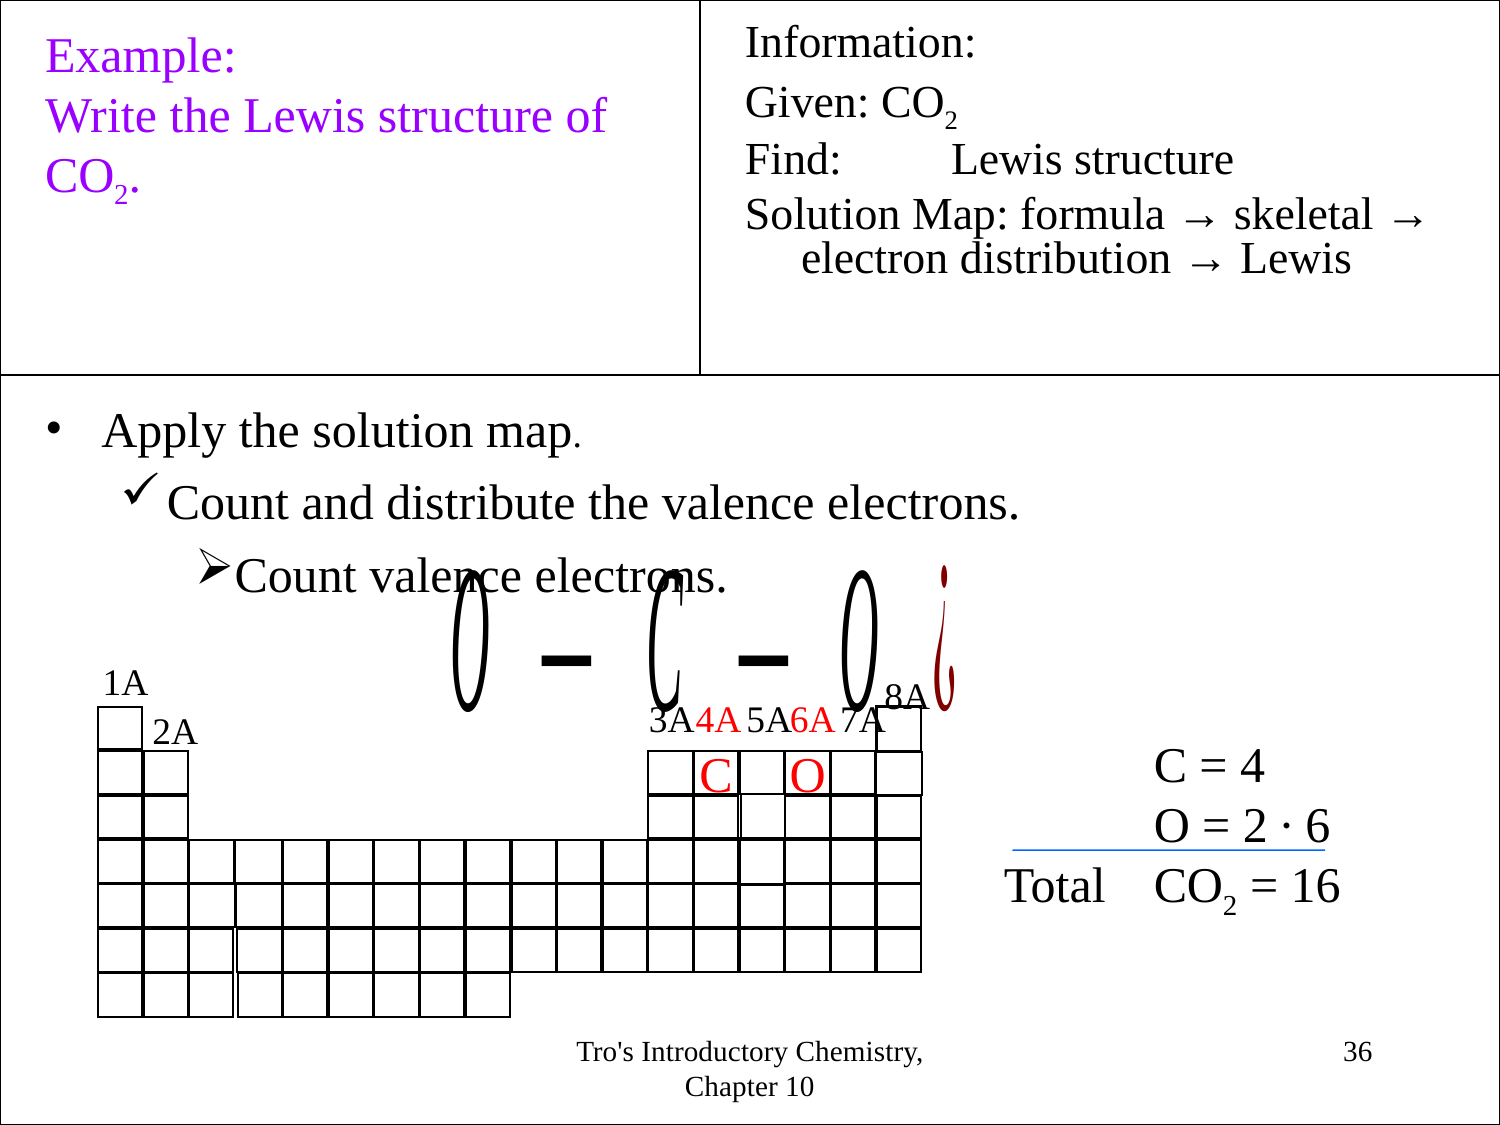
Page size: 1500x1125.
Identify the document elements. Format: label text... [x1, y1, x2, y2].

text_box [143, 761, 188, 795]
text_box [97, 884, 143, 928]
text_box [97, 795, 143, 839]
text_box [283, 973, 328, 1017]
text_box [648, 839, 693, 883]
text_box [739, 928, 785, 972]
text_box [143, 973, 188, 1017]
text_box 4A [680, 687, 731, 748]
text_box [739, 750, 785, 795]
text_box [511, 839, 556, 883]
text_box [511, 928, 556, 972]
text_box [556, 839, 602, 883]
text_box 5A [731, 687, 775, 748]
text_box [648, 750, 693, 795]
text_box [876, 839, 921, 883]
text_box [876, 928, 921, 972]
text_box [420, 839, 465, 883]
text_box [602, 839, 648, 883]
text_box [97, 839, 143, 883]
text_box [785, 839, 830, 883]
text_box [556, 884, 602, 928]
text_box [97, 711, 137, 750]
text_box Information: Given: CO2 Find: Lewis structure Solution Map: formula → skeletal → electron distribution → Lewis [700, 0, 1500, 375]
text_box [693, 884, 739, 928]
text_box Apply the solution map. Count and distribute the valence electrons. Count valence electrons. [0, 375, 1500, 1125]
text_box 3A [633, 687, 680, 748]
text_box 8A [869, 664, 946, 725]
text_box 2A [137, 699, 214, 761]
text_box [876, 795, 921, 839]
text_box [328, 839, 374, 883]
text_box [236, 884, 282, 928]
text_box [97, 973, 143, 1017]
text_box [328, 928, 374, 972]
text_box [465, 839, 511, 883]
text_box [602, 884, 648, 928]
text_box 7A [825, 687, 901, 748]
text_box [830, 750, 876, 795]
text_box [648, 928, 693, 972]
text_box [328, 884, 374, 928]
text_box [830, 884, 876, 928]
text_box [876, 725, 921, 752]
text_box [189, 884, 235, 928]
text_box [282, 928, 328, 972]
text_box [830, 795, 876, 839]
text_box [648, 795, 693, 839]
text_box [374, 839, 419, 883]
text_box [693, 928, 739, 972]
text_box [556, 928, 602, 972]
text_box [420, 973, 465, 1017]
text_box [786, 795, 830, 839]
text_box [830, 928, 876, 972]
text_box [602, 928, 648, 972]
text_box [876, 884, 921, 928]
text_box [143, 795, 188, 839]
text_box [693, 839, 739, 883]
text_box [739, 886, 785, 928]
text_box [189, 839, 234, 883]
text_box [143, 839, 188, 883]
text_box [511, 884, 556, 928]
text_box [234, 839, 282, 883]
text_box [465, 928, 511, 972]
text_box [374, 884, 419, 928]
text_box [143, 884, 188, 928]
text_box [374, 928, 419, 972]
text_box [237, 928, 282, 972]
text_box [188, 973, 234, 1017]
text_box [374, 973, 419, 1017]
text_box [875, 752, 922, 795]
text_box [739, 837, 785, 886]
text_box [693, 795, 739, 839]
text_box [420, 884, 465, 928]
text_box [785, 884, 830, 928]
text_box [143, 928, 188, 972]
text_box [785, 928, 830, 972]
text_box Example: Write the Lewis structure of CO2. [0, 0, 700, 375]
text_box [465, 884, 511, 928]
text_box 1A [87, 649, 164, 711]
text_box [282, 884, 328, 928]
text_box [282, 839, 328, 883]
text_box [97, 928, 143, 972]
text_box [988, 724, 1356, 929]
text_box [465, 973, 511, 1017]
text_box [830, 839, 876, 883]
text_box [237, 973, 282, 1017]
text_box [97, 750, 143, 795]
text_box O [785, 750, 830, 795]
text_box [648, 884, 693, 928]
text_box [188, 928, 234, 972]
text_box [420, 928, 465, 972]
text_box [741, 794, 786, 840]
text_box [328, 973, 374, 1017]
text_box 6A [775, 687, 825, 748]
text_box C [693, 750, 739, 795]
